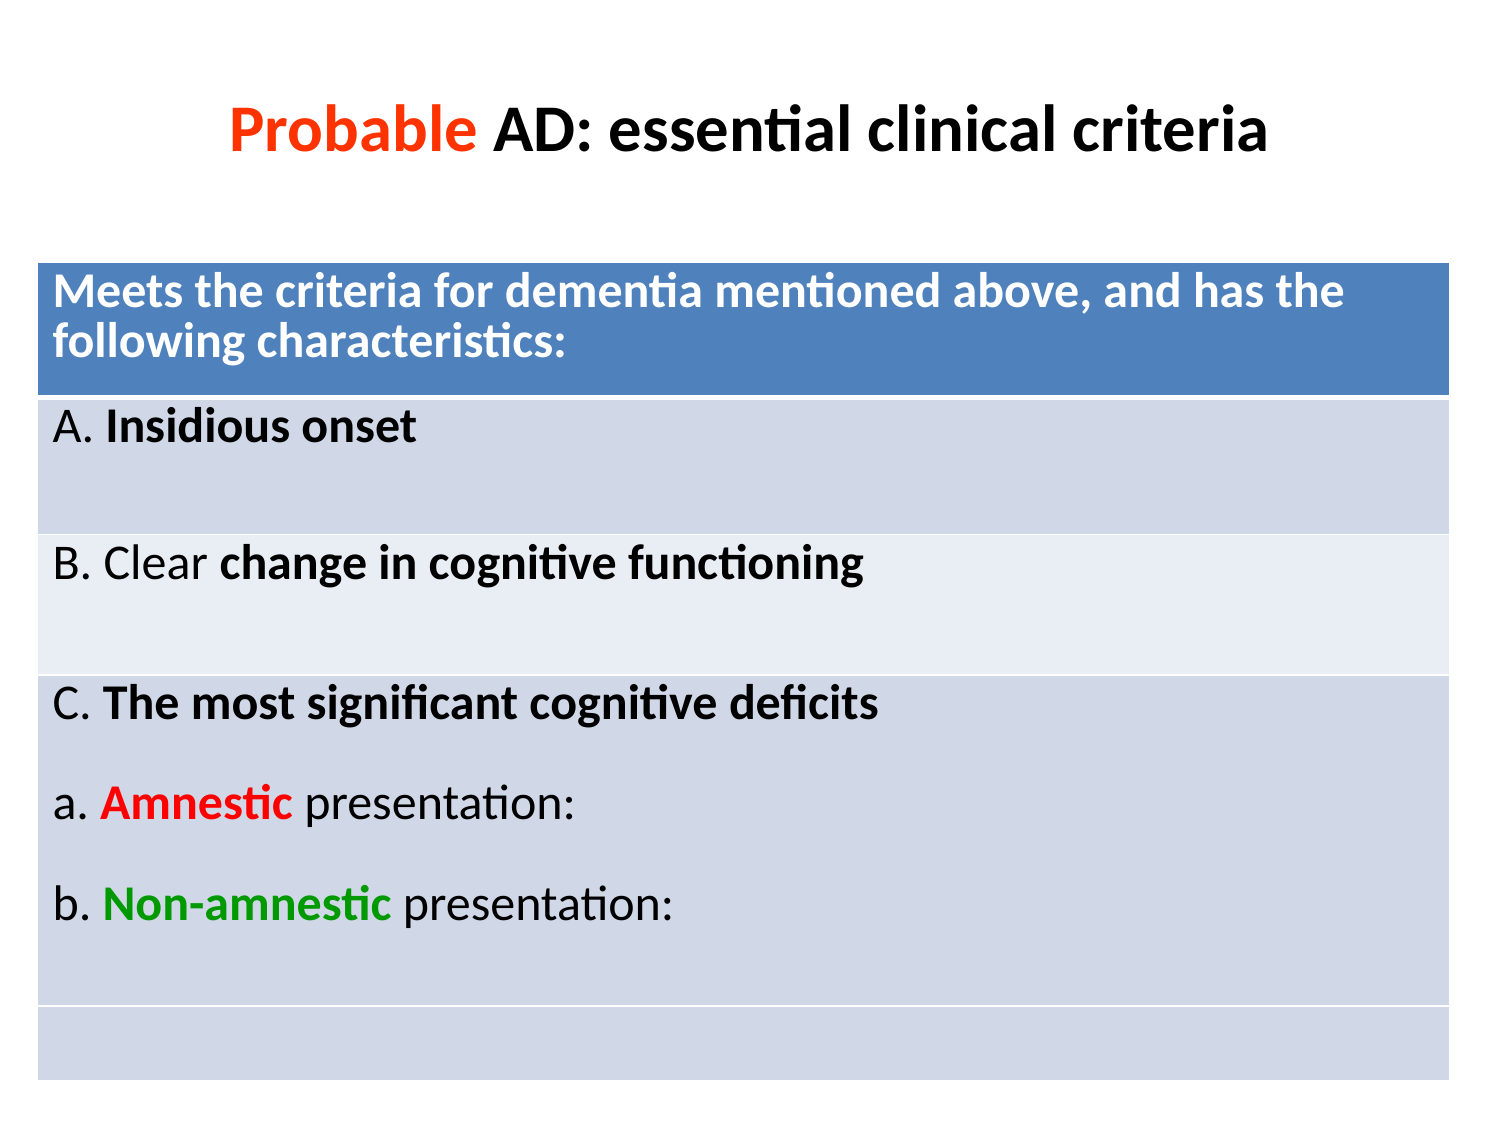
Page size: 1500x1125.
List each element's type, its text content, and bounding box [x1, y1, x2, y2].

table_cell [38, 1007, 1449, 1080]
table_header Meets the criteria for dementia mentioned above, and has the following characteristics: [38, 263, 1449, 395]
table_cell B. Clear change in cognitive functioning [38, 535, 1449, 674]
title Probable AD: essential clinical criteria [0, 37, 1500, 213]
table_cell A. Insidious onset [38, 400, 1449, 534]
table_cell C. The most significant cognitive deficits a. Amnestic presentation: b. Non-amnestic presentation: [38, 676, 1449, 1005]
